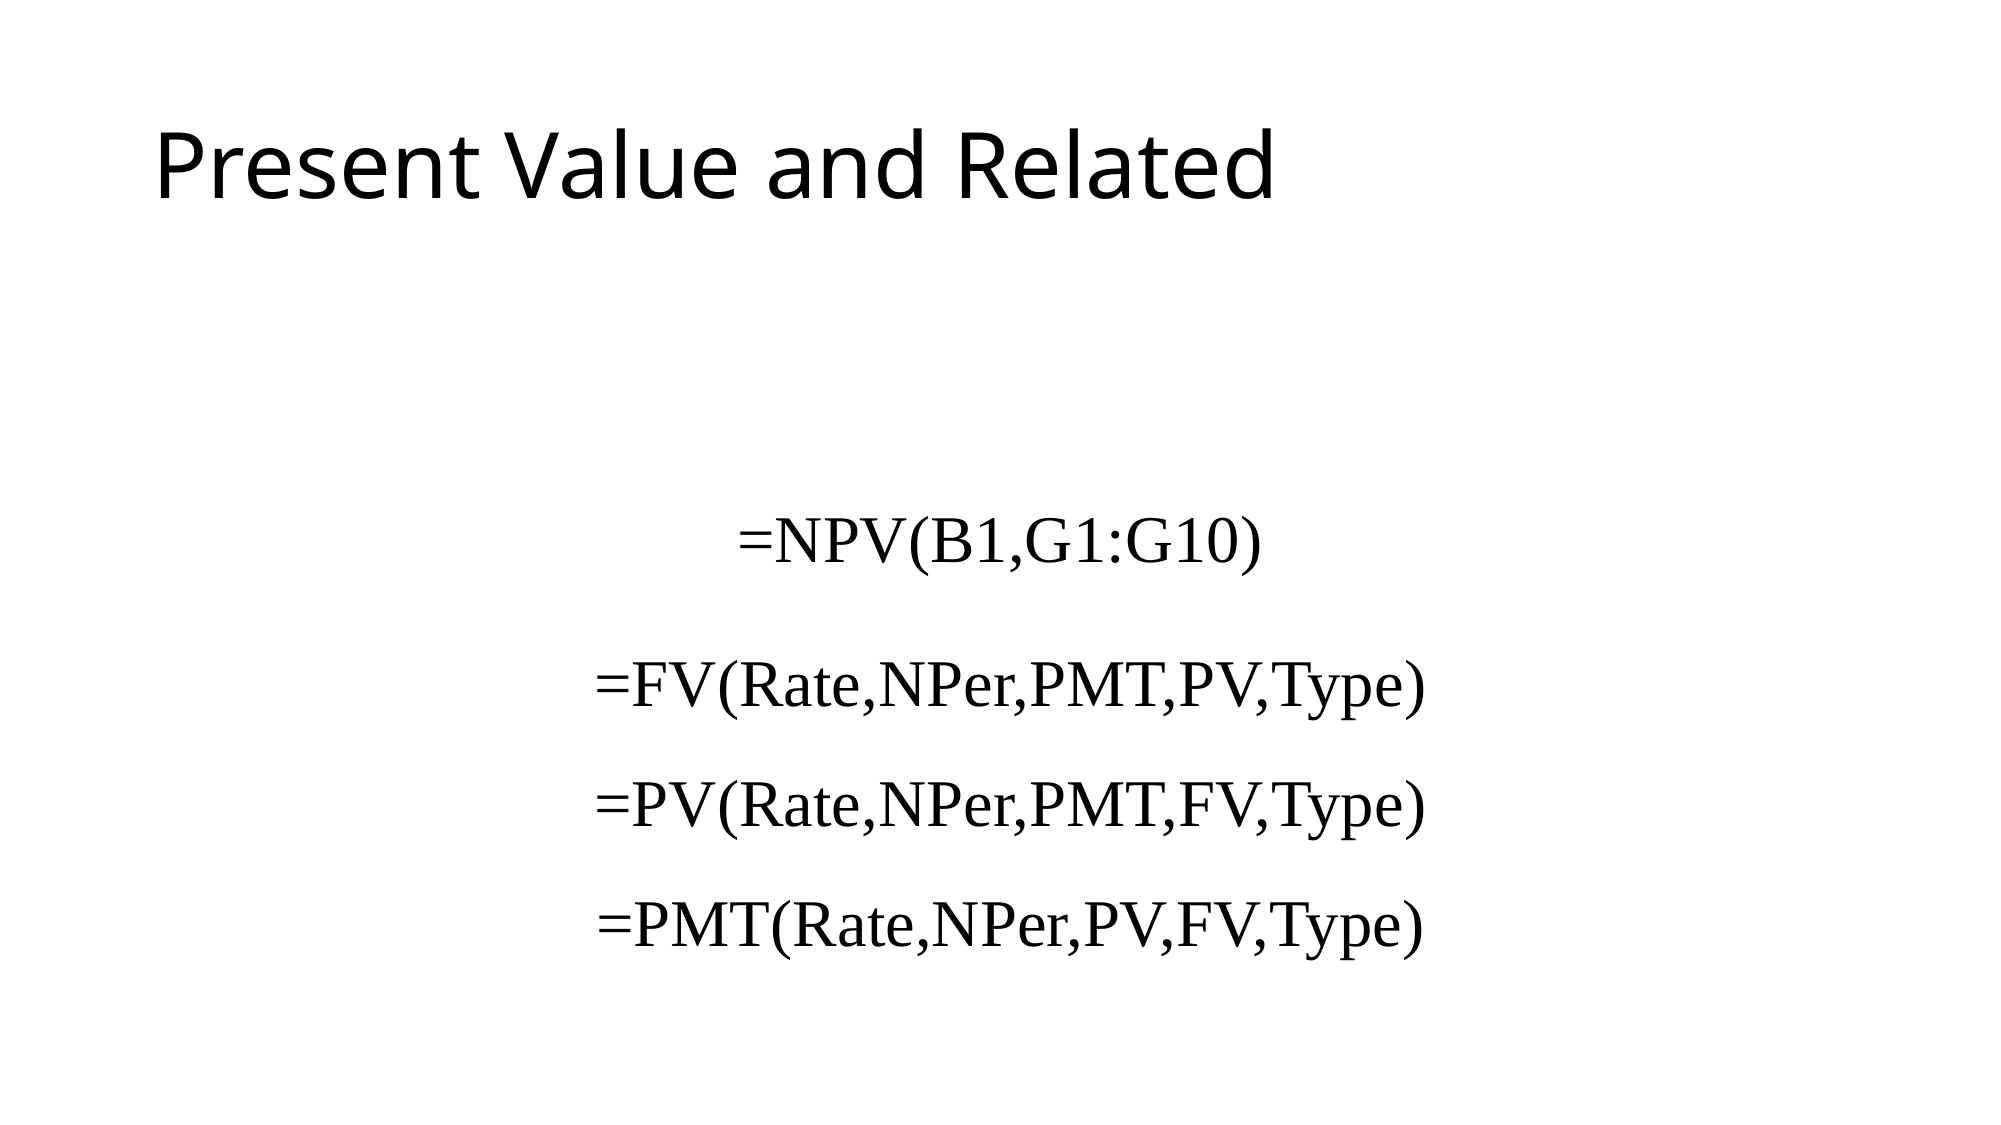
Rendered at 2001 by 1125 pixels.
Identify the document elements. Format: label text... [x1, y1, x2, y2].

text_box =NPV(B1,G1:G10) [722, 541, 1278, 584]
title Present Value and Related [137, 59, 1863, 278]
text_box =FV(Rate,NPer,PMT,PV,Type) =PV(Rate,NPer,PMT,FV,Type) =PMT(Rate,NPer,PV,FV,Type) [510, 592, 1511, 968]
